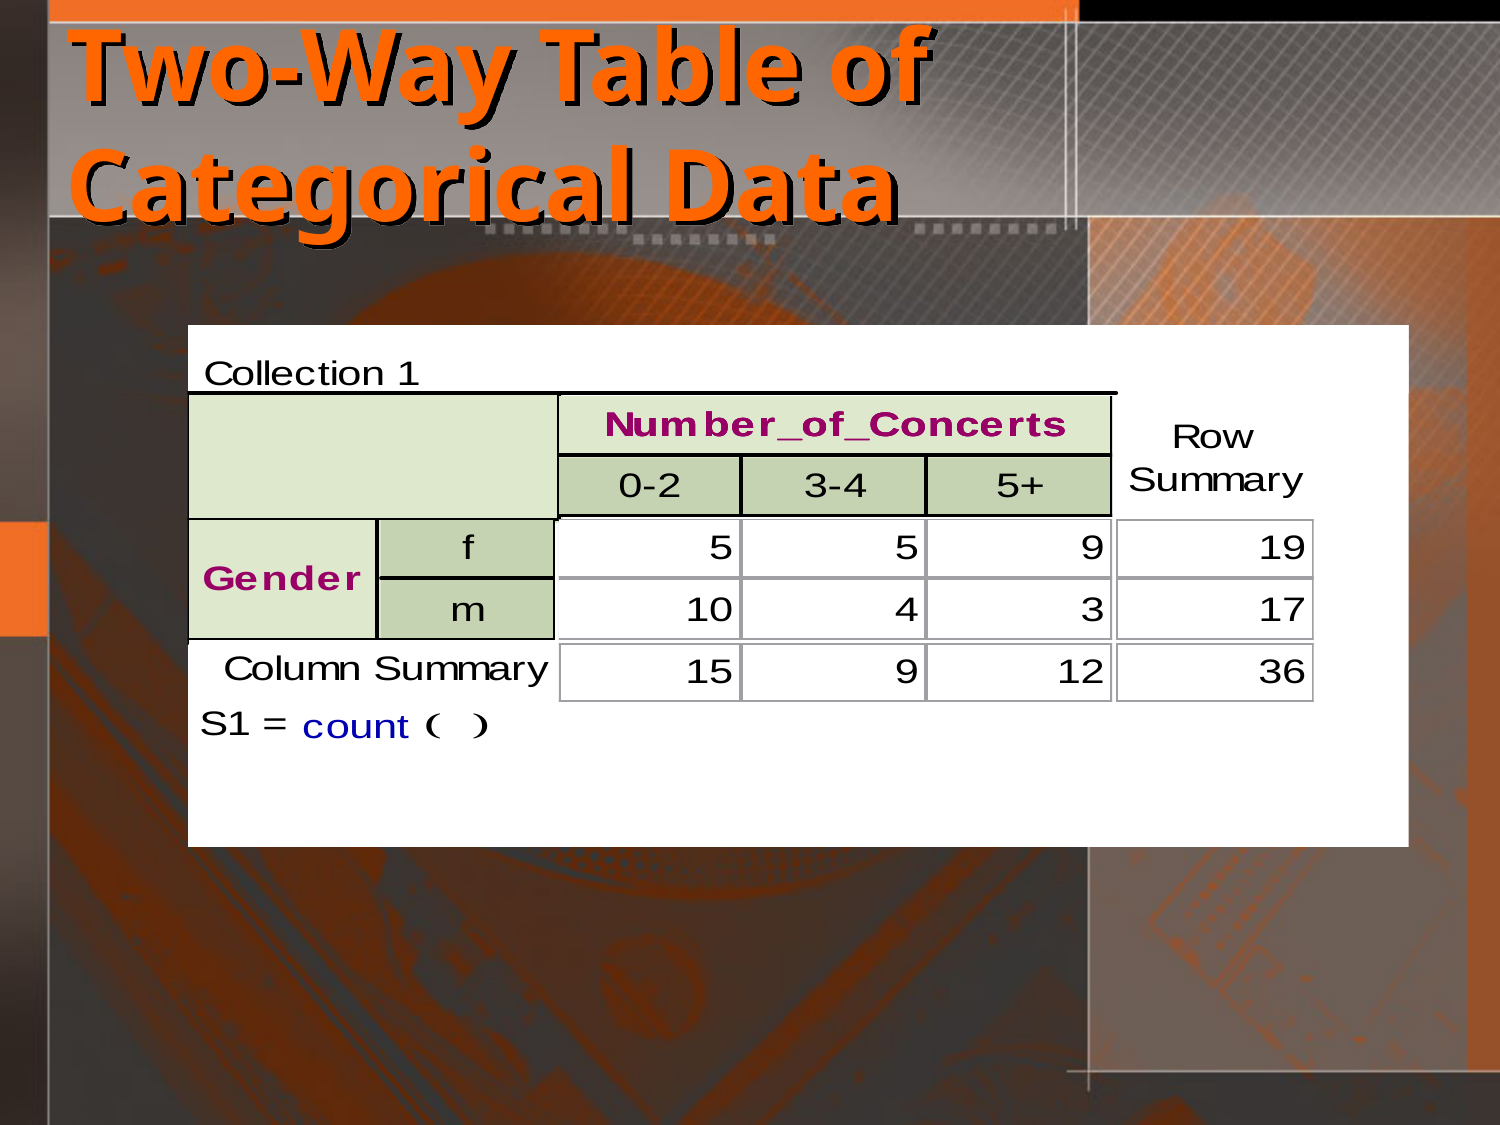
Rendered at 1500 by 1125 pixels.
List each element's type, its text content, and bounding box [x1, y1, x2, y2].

picture [0, 0, 1500, 1125]
title Two-Way Table of Categorical Data [49, 37, 1500, 206]
